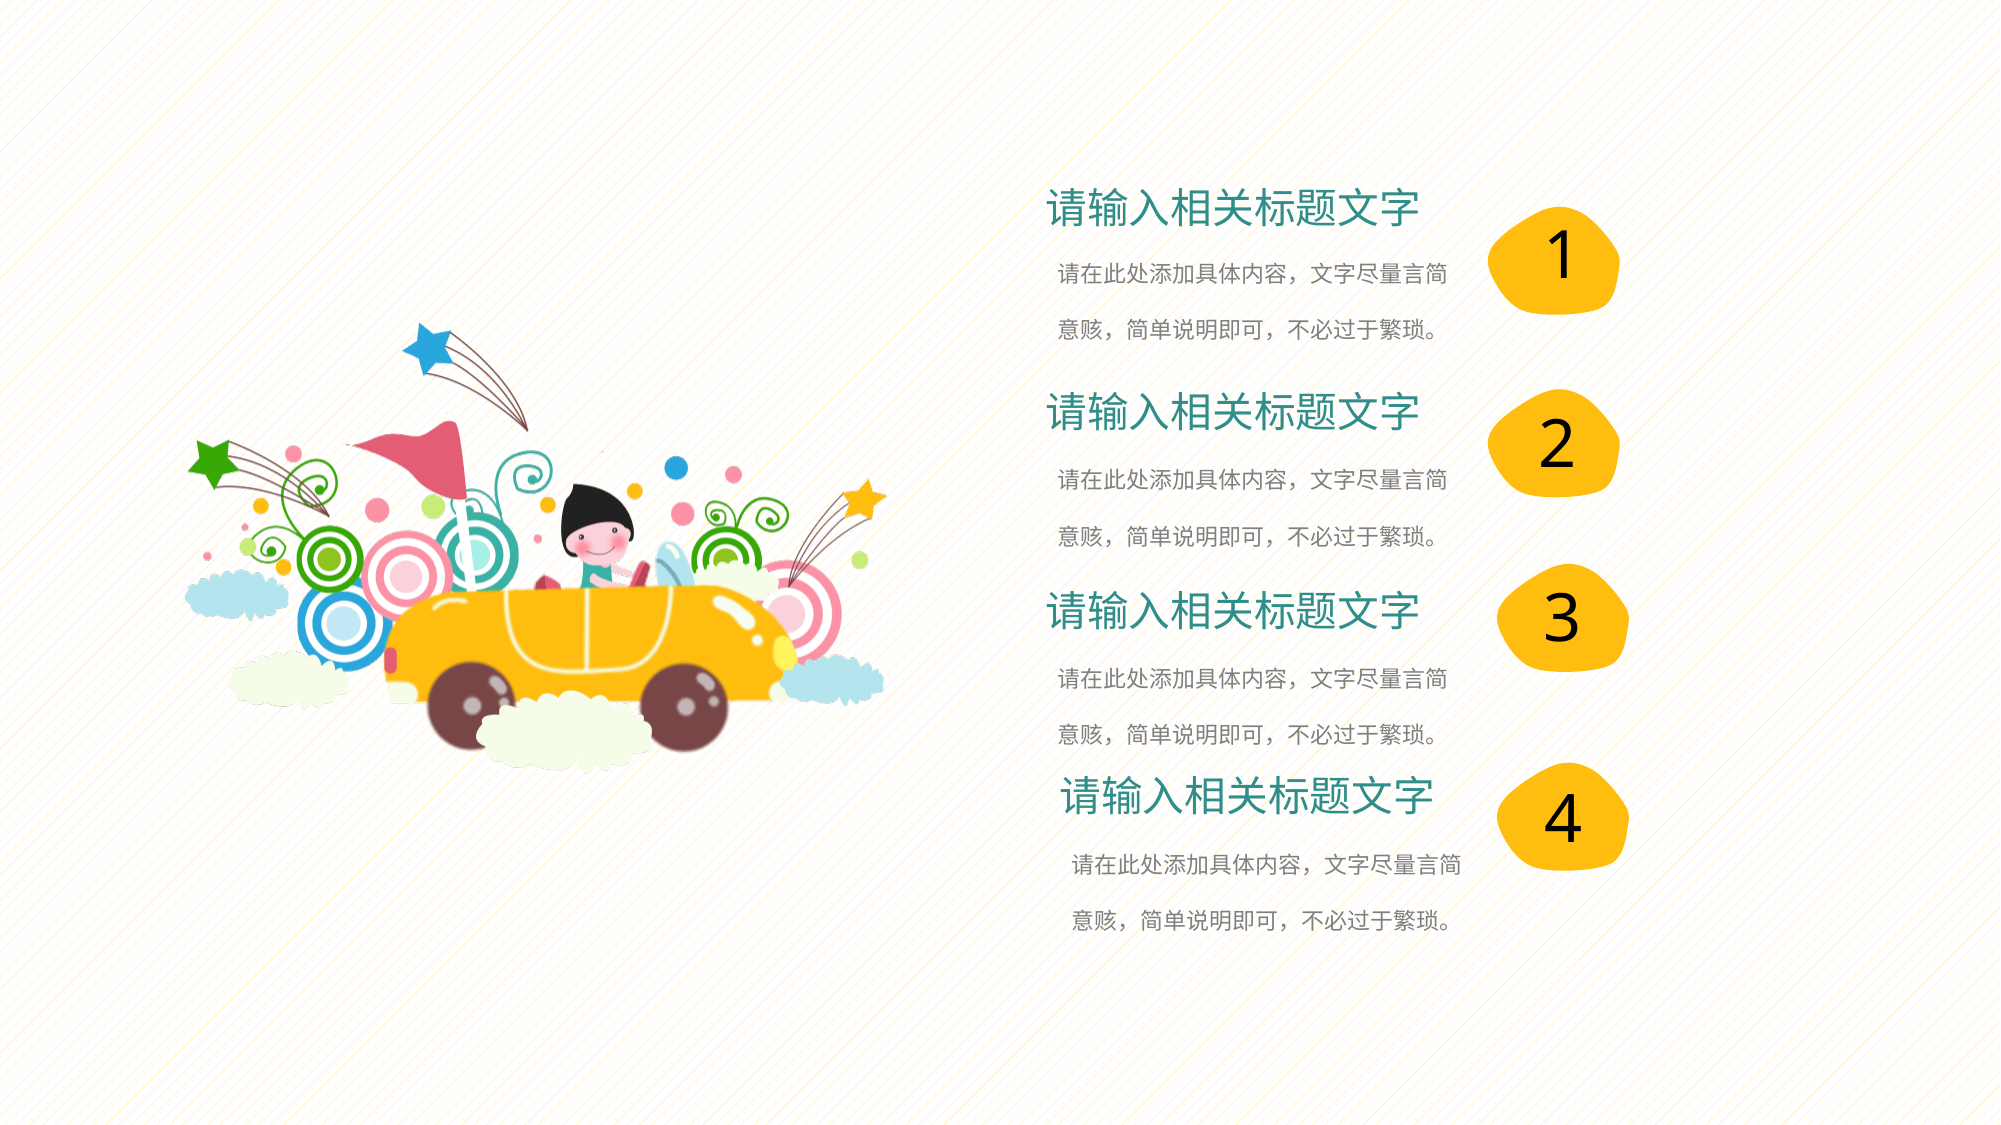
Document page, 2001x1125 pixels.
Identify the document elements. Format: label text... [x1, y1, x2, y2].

text_box [1550, 562, 1587, 567]
text_box 请输入相关标题文字 [1044, 762, 1451, 828]
text_box 请输入相关标题文字 [1030, 378, 1437, 443]
text_box 请在此处添加具体内容，文字尽量言简意赅，简单说明即可，不必过于繁琐。 [1042, 222, 1474, 351]
text_box 2 [1524, 393, 1592, 489]
text_box [1545, 761, 1592, 768]
text_box 请输入相关标题文字 [1030, 577, 1437, 642]
text_box [1486, 401, 1621, 499]
text_box 请在此处添加具体内容，文字尽量言简意赅，简单说明即可，不必过于繁琐。 [1042, 628, 1474, 756]
text_box 4 [1529, 768, 1598, 864]
text_box [1495, 572, 1630, 673]
text_box [1486, 216, 1621, 316]
text_box 3 [1529, 567, 1597, 663]
text_box 1 [1528, 204, 1597, 299]
text_box 请在此处添加具体内容，文字尽量言简意赅，简单说明即可，不必过于繁琐。 [1057, 813, 1488, 942]
picture [160, 239, 935, 885]
text_box [1539, 388, 1579, 393]
text_box [1495, 772, 1630, 872]
text_box 请在此处添加具体内容，文字尽量言简意赅，简单说明即可，不必过于繁琐。 [1042, 429, 1474, 557]
text_box 请输入相关标题文字 [1030, 174, 1437, 240]
